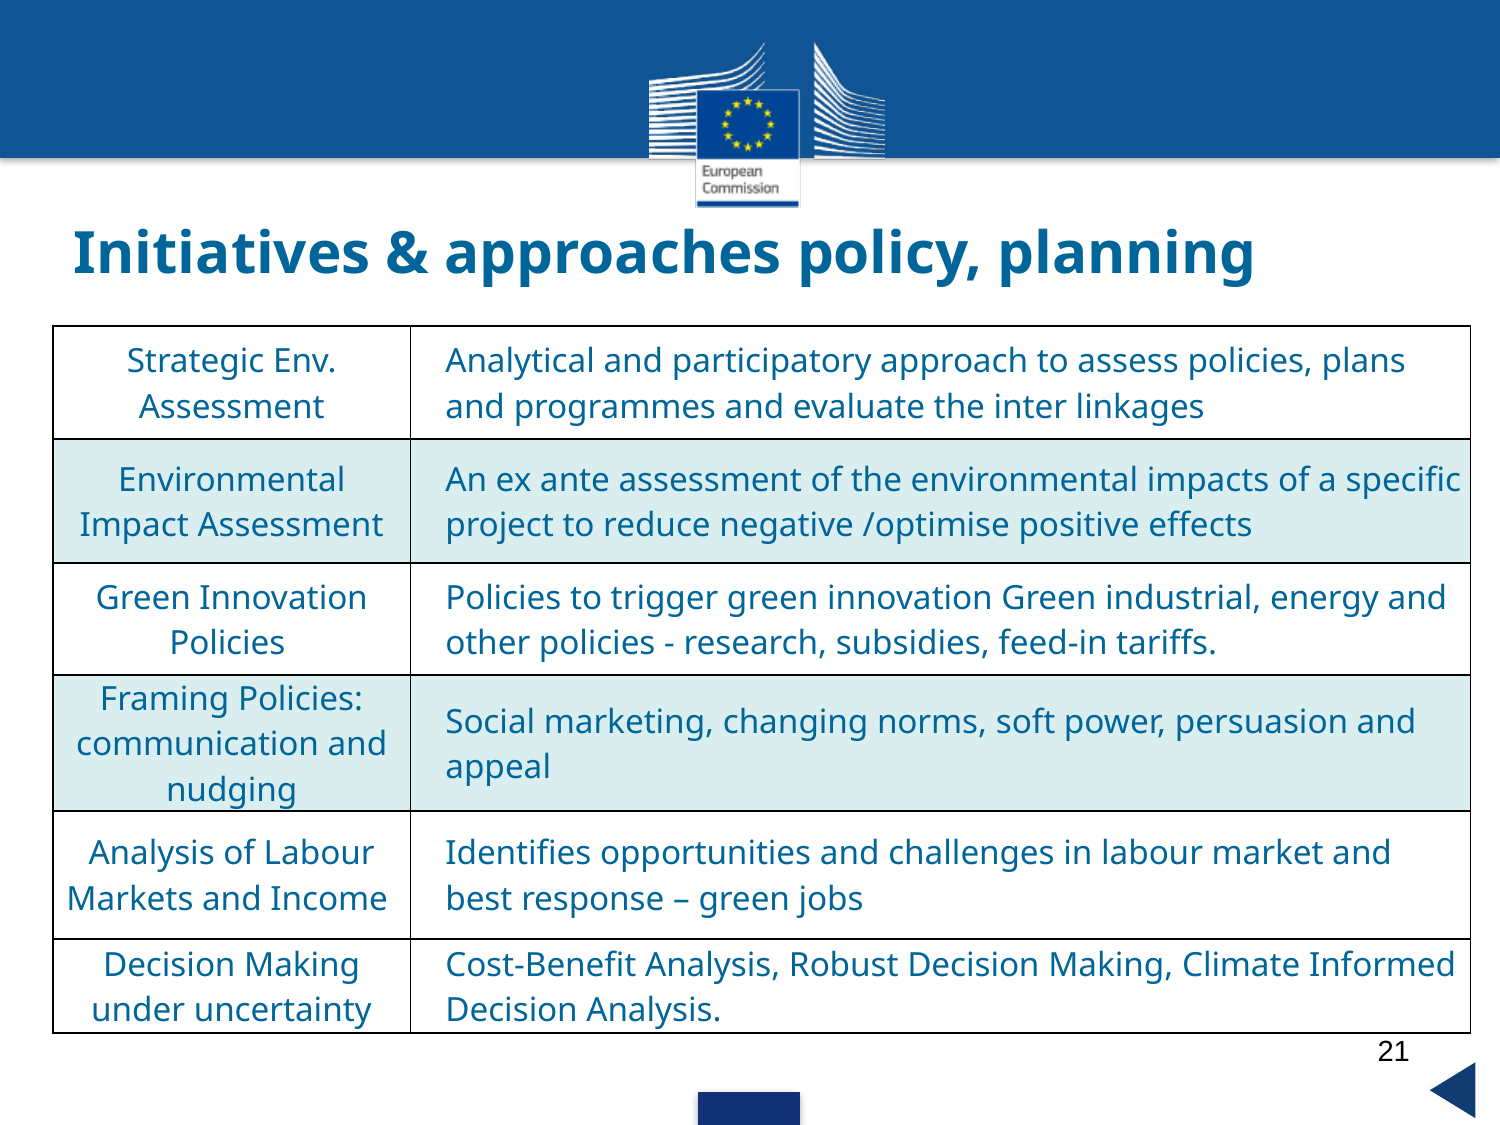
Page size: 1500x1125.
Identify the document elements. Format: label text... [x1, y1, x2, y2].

table_cell Identifies opportunities and challenges in labour market and best response – green jobs [411, 812, 1470, 938]
table_header Strategic Env. Assessment [54, 327, 410, 438]
table_cell Framing Policies: communication and nudging [54, 676, 410, 810]
slide_number 21 [1074, 1034, 1426, 1103]
table_header Analytical and participatory approach to assess policies, plans and programmes and evaluate the inter linkages [411, 327, 1470, 438]
text_box [1429, 1062, 1476, 1119]
table_cell Green Innovation Policies [54, 564, 410, 674]
table_cell Analysis of Labour Markets and Income [54, 812, 410, 938]
table_cell An ex ante assessment of the environmental impacts of a specific project to reduce negative /optimise positive effects [411, 440, 1470, 562]
table_cell Cost-Benefit Analysis, Robust Decision Making, Climate Informed Decision Analysis. [411, 940, 1470, 1032]
table_cell Environmental Impact Assessment [54, 440, 410, 562]
table_cell Decision Making under uncertainty [54, 940, 410, 1032]
title Initiatives & approaches policy, planning [0, 152, 1471, 357]
table_cell Policies to trigger green innovation Green industrial, energy and other policies - research, subsidies, feed-in tariffs. [411, 564, 1470, 674]
picture [649, 42, 885, 152]
table_cell Social marketing, changing norms, soft power, persuasion and appeal [411, 676, 1470, 810]
